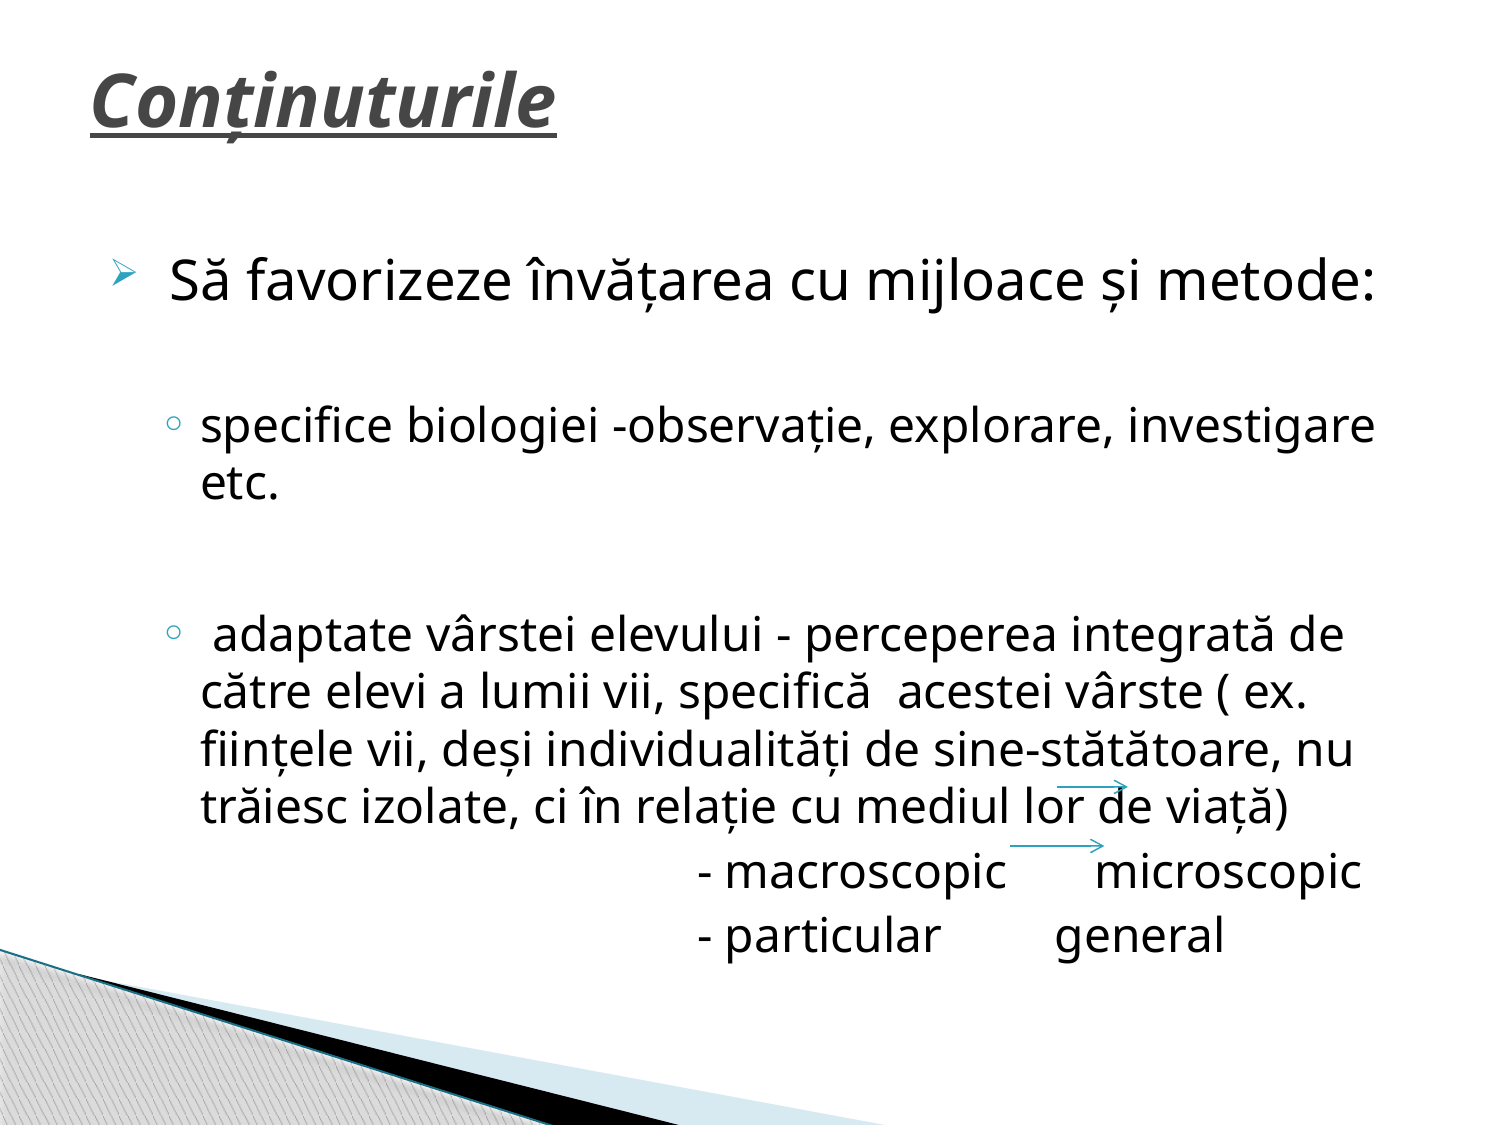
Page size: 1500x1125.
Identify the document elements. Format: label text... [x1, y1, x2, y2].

list Să favorizeze învățarea cu mijloace și metode: specifice biologiei -observație, explorare, investigare etc. adaptate vârstei elevului - perceperea integrată de către elevi a lumii vii, specifică acestei vârste ( ex. ființele vii, deși individualități de sine-stătătoare, nu trăiesc izolate, ci în relație cu mediul lor de viață) - macroscopic microscopic - particular general [75, 233, 1425, 986]
title Conținuturile [75, 45, 1425, 233]
